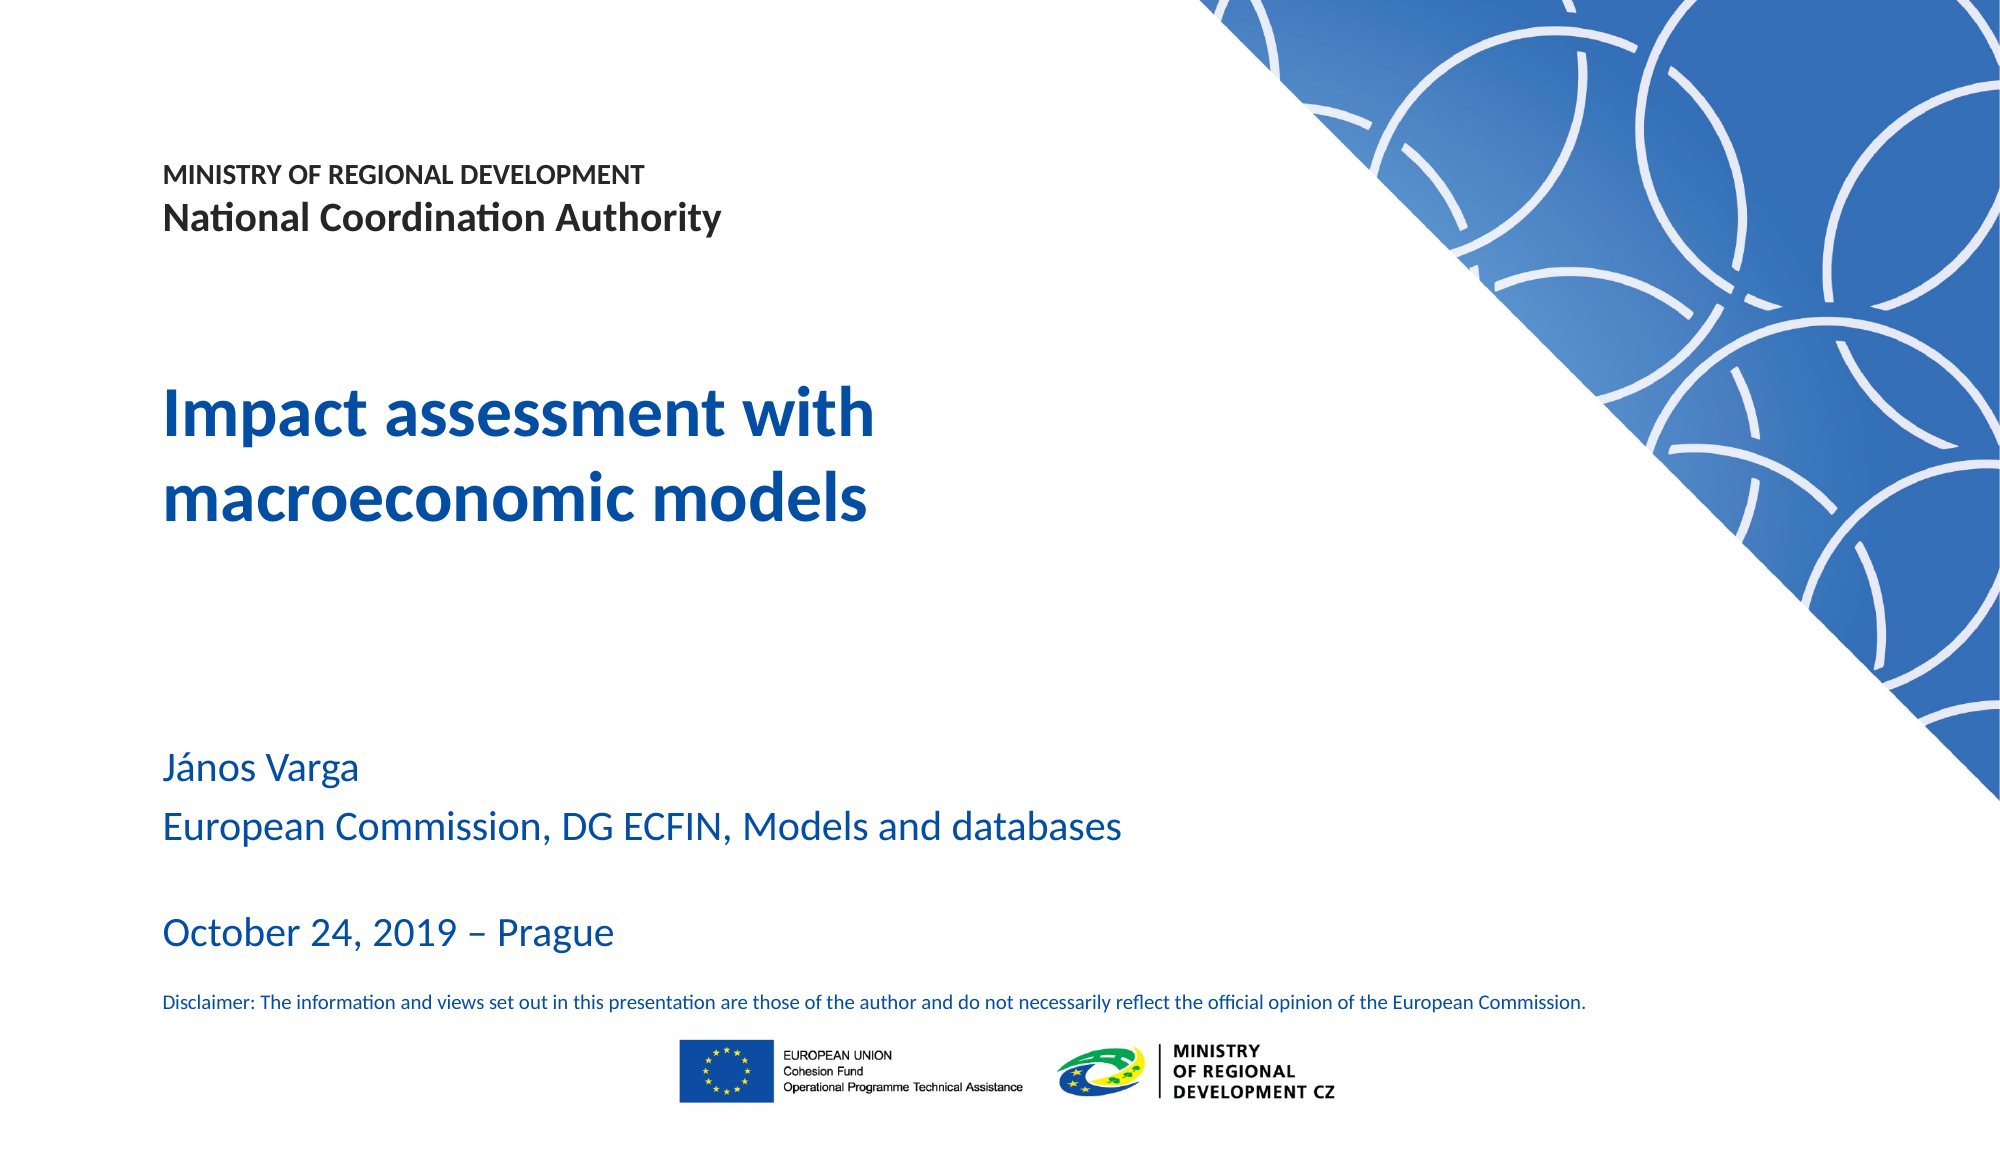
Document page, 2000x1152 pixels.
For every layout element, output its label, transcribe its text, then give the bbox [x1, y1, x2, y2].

title Impact assessment with macroeconomic models [147, 354, 1948, 547]
list October 24, 2019 – Prague Disclaimer: The information and views set out in this presentation are those of the author and do not necessarily reflect the official opinion of the European Commission. [147, 894, 2000, 954]
picture [0, 0, 2000, 1152]
subtitle János Varga European Commission, DG ECFIN, Models and databases [147, 729, 1626, 860]
